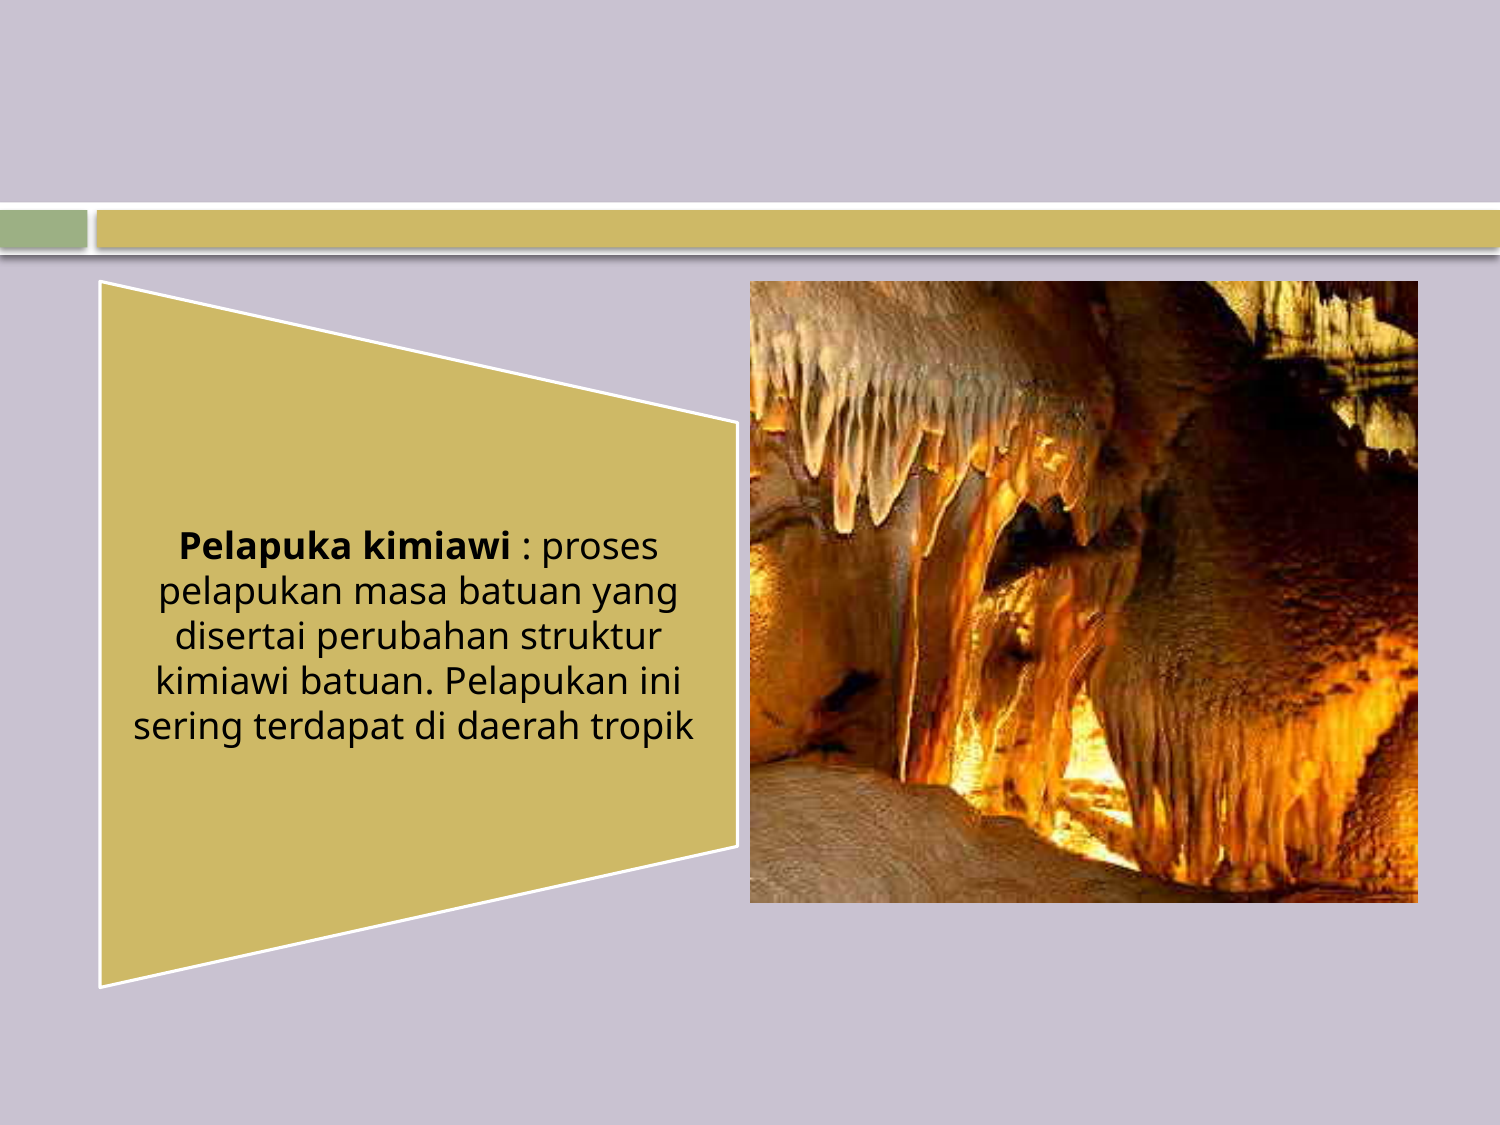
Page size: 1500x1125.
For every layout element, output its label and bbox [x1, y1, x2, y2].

list [749, 280, 1419, 903]
list [99, 280, 738, 988]
